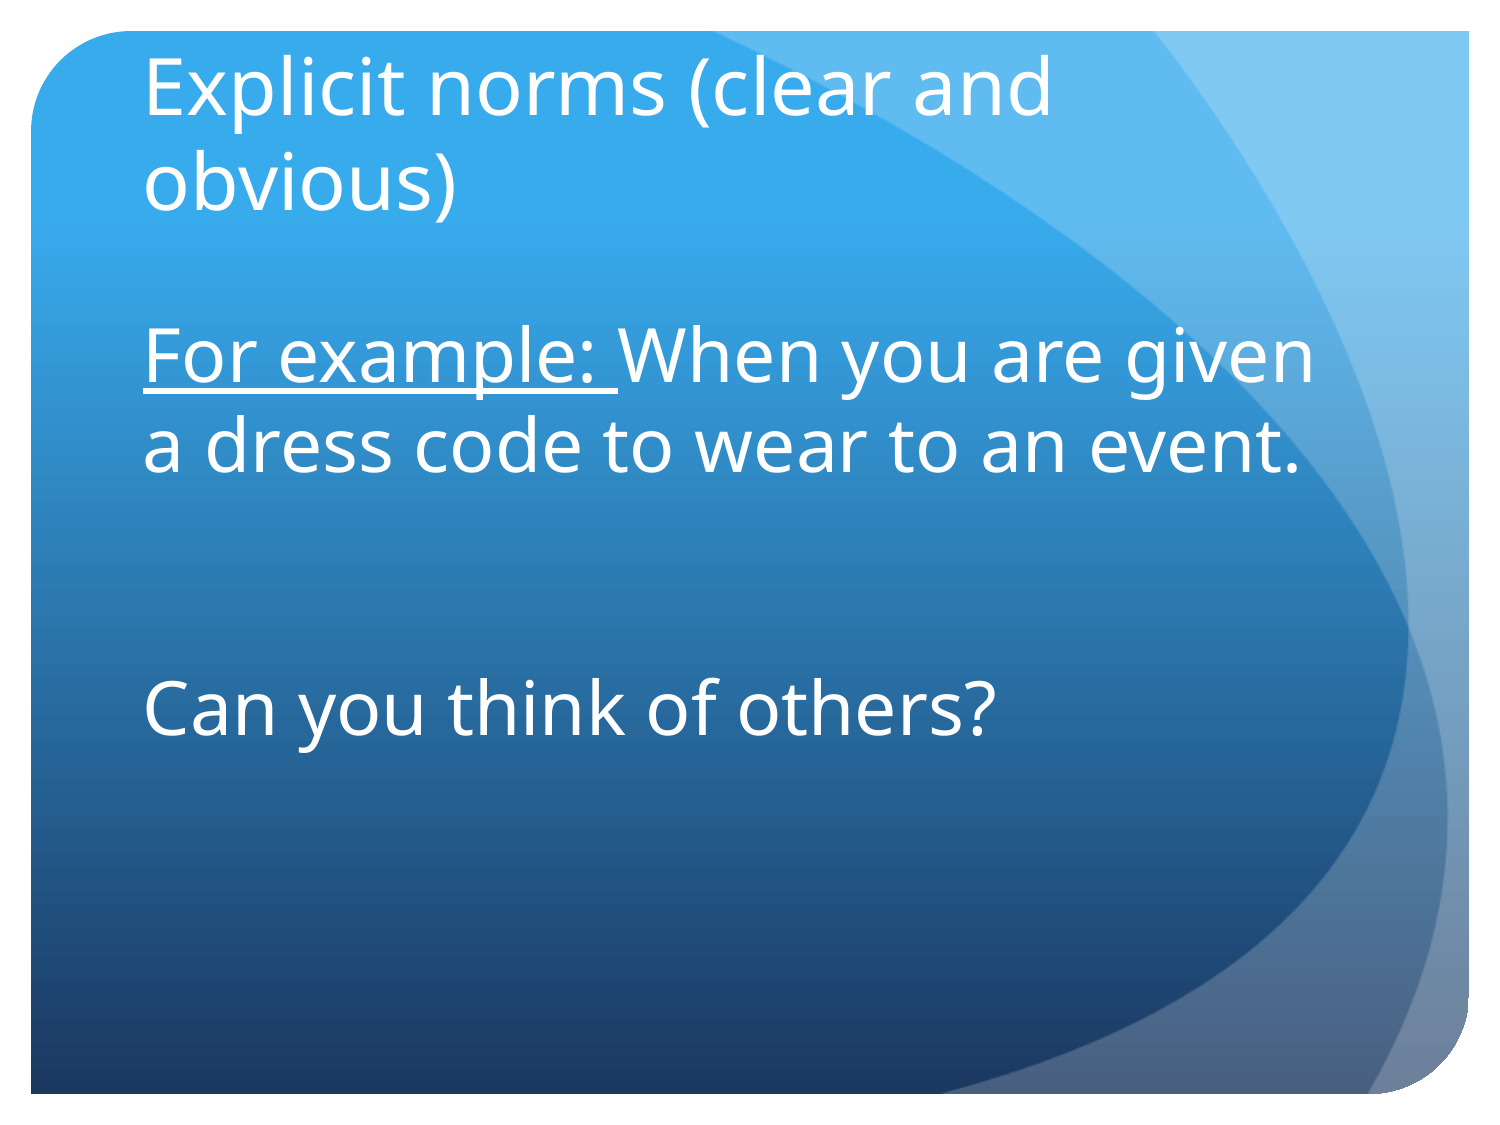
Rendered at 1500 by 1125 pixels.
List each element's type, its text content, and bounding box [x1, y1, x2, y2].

list For example: When you are given a dress code to wear to an event. Can you think of others? [127, 299, 1372, 991]
title Explicit norms (clear and obvious) [127, 62, 1372, 234]
picture [24, 30, 1473, 1094]
